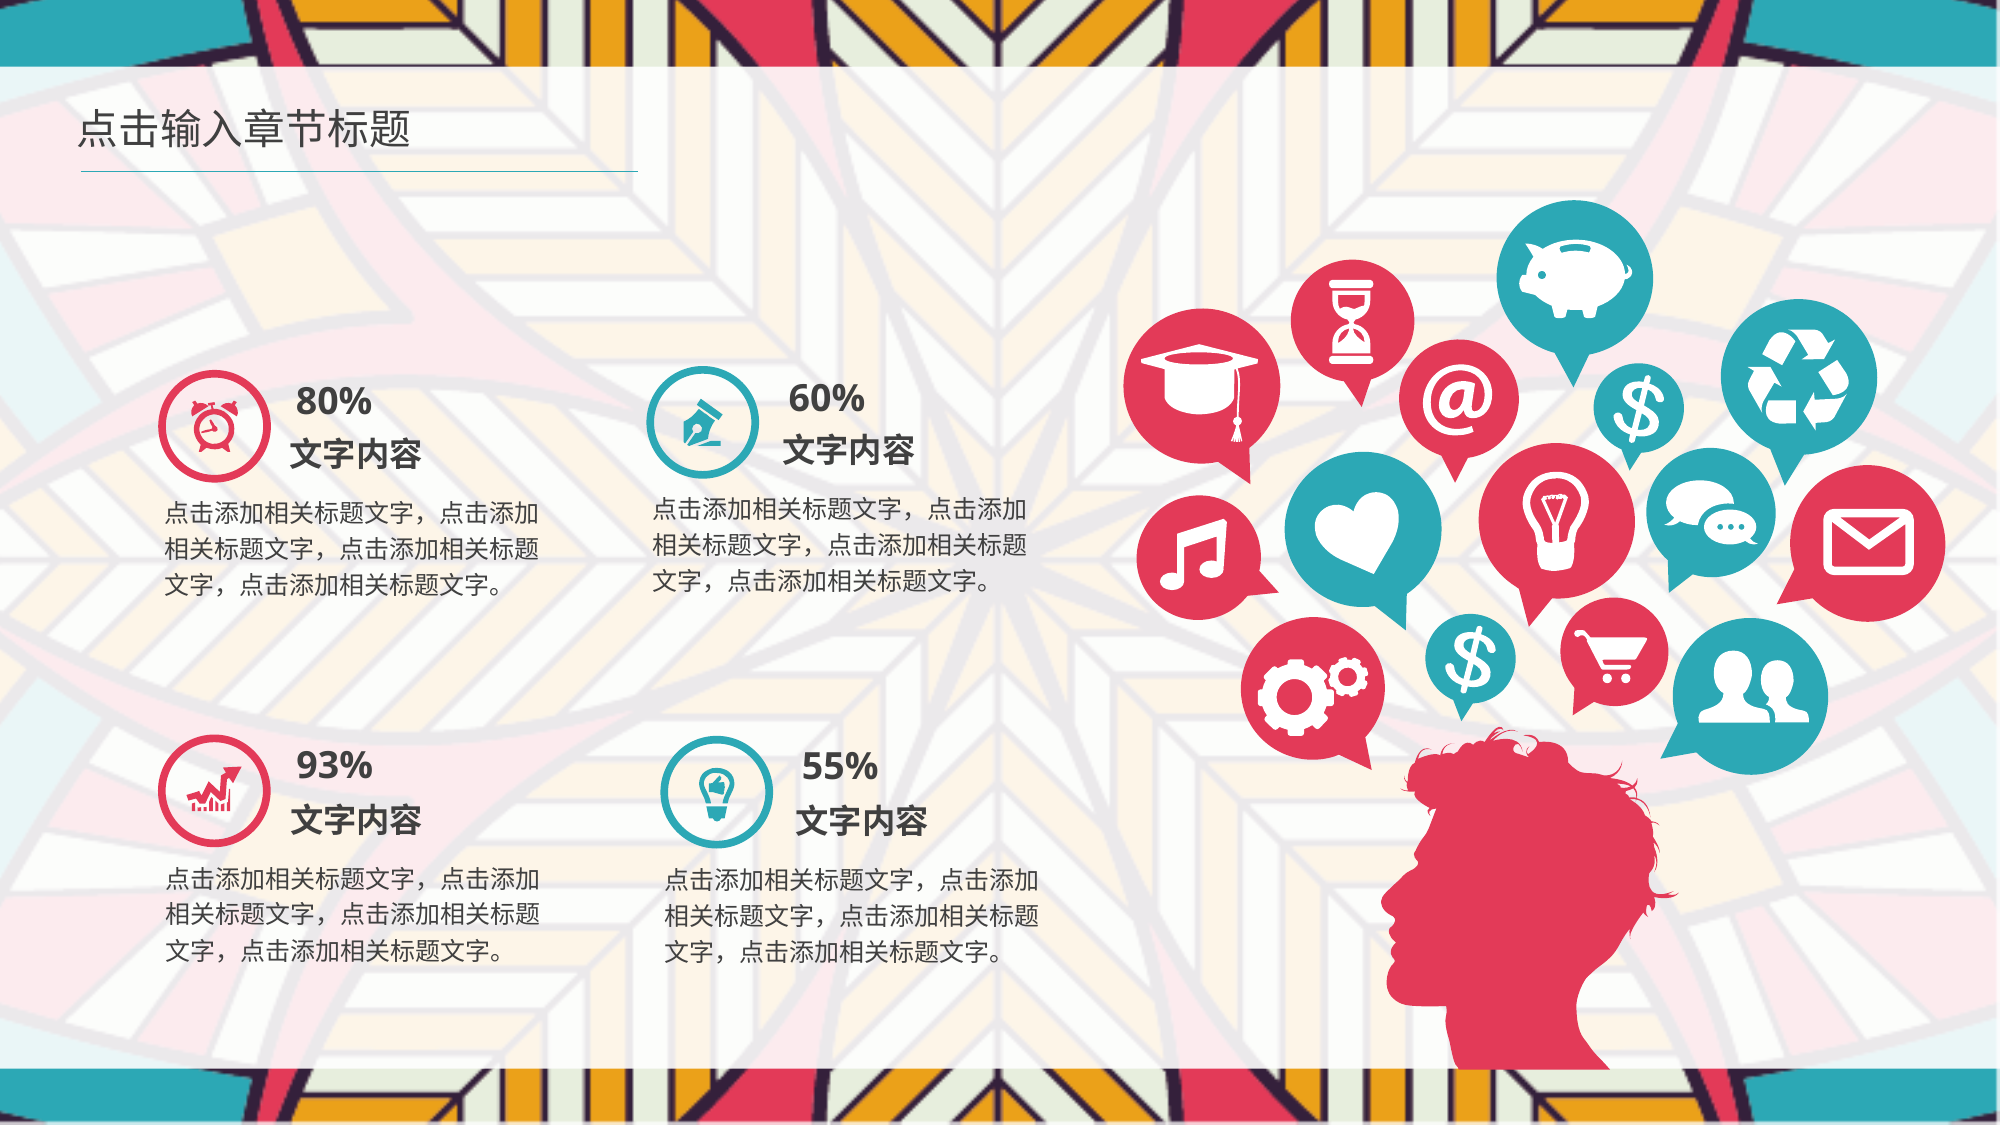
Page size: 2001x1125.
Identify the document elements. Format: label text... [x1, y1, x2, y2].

text_box 55% [787, 725, 894, 795]
text_box [186, 766, 242, 804]
text_box 点击添加相关标题文字，点击添加相关标题文字，点击添加相关标题文字，点击添加相关标题文字。 [637, 480, 1043, 603]
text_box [1118, 190, 1955, 1070]
picture [0, 0, 2000, 66]
text_box [645, 364, 761, 480]
text_box 93% [281, 724, 389, 794]
text_box 点击添加相关标题文字，点击添加相关标题文字，点击添加相关标题文字，点击添加相关标题文字。 [150, 849, 556, 973]
text_box [220, 803, 225, 812]
text_box 文字内容 [275, 783, 439, 847]
text_box [706, 806, 728, 822]
text_box 文字内容 [780, 785, 944, 848]
text_box [191, 400, 235, 452]
list 点击输入章节标题 [61, 90, 784, 172]
text_box [659, 734, 775, 850]
text_box [157, 368, 272, 484]
text_box 点击添加相关标题文字，点击添加相关标题文字，点击添加相关标题文字，点击添加相关标题文字。 [649, 851, 1056, 974]
text_box [215, 800, 219, 812]
text_box 80% [281, 361, 388, 430]
text_box 点击添加相关标题文字，点击添加相关标题文字，点击添加相关标题文字，点击添加相关标题文字。 [149, 484, 556, 607]
text_box [209, 797, 213, 812]
text_box 文字内容 [274, 417, 438, 481]
text_box 60% [773, 357, 881, 426]
text_box 文字内容 [767, 413, 931, 477]
text_box [220, 400, 238, 417]
text_box [226, 788, 231, 812]
text_box [156, 733, 272, 849]
text_box [699, 767, 735, 804]
text_box [191, 802, 196, 812]
text_box [683, 398, 723, 446]
picture [0, 1069, 2000, 1125]
